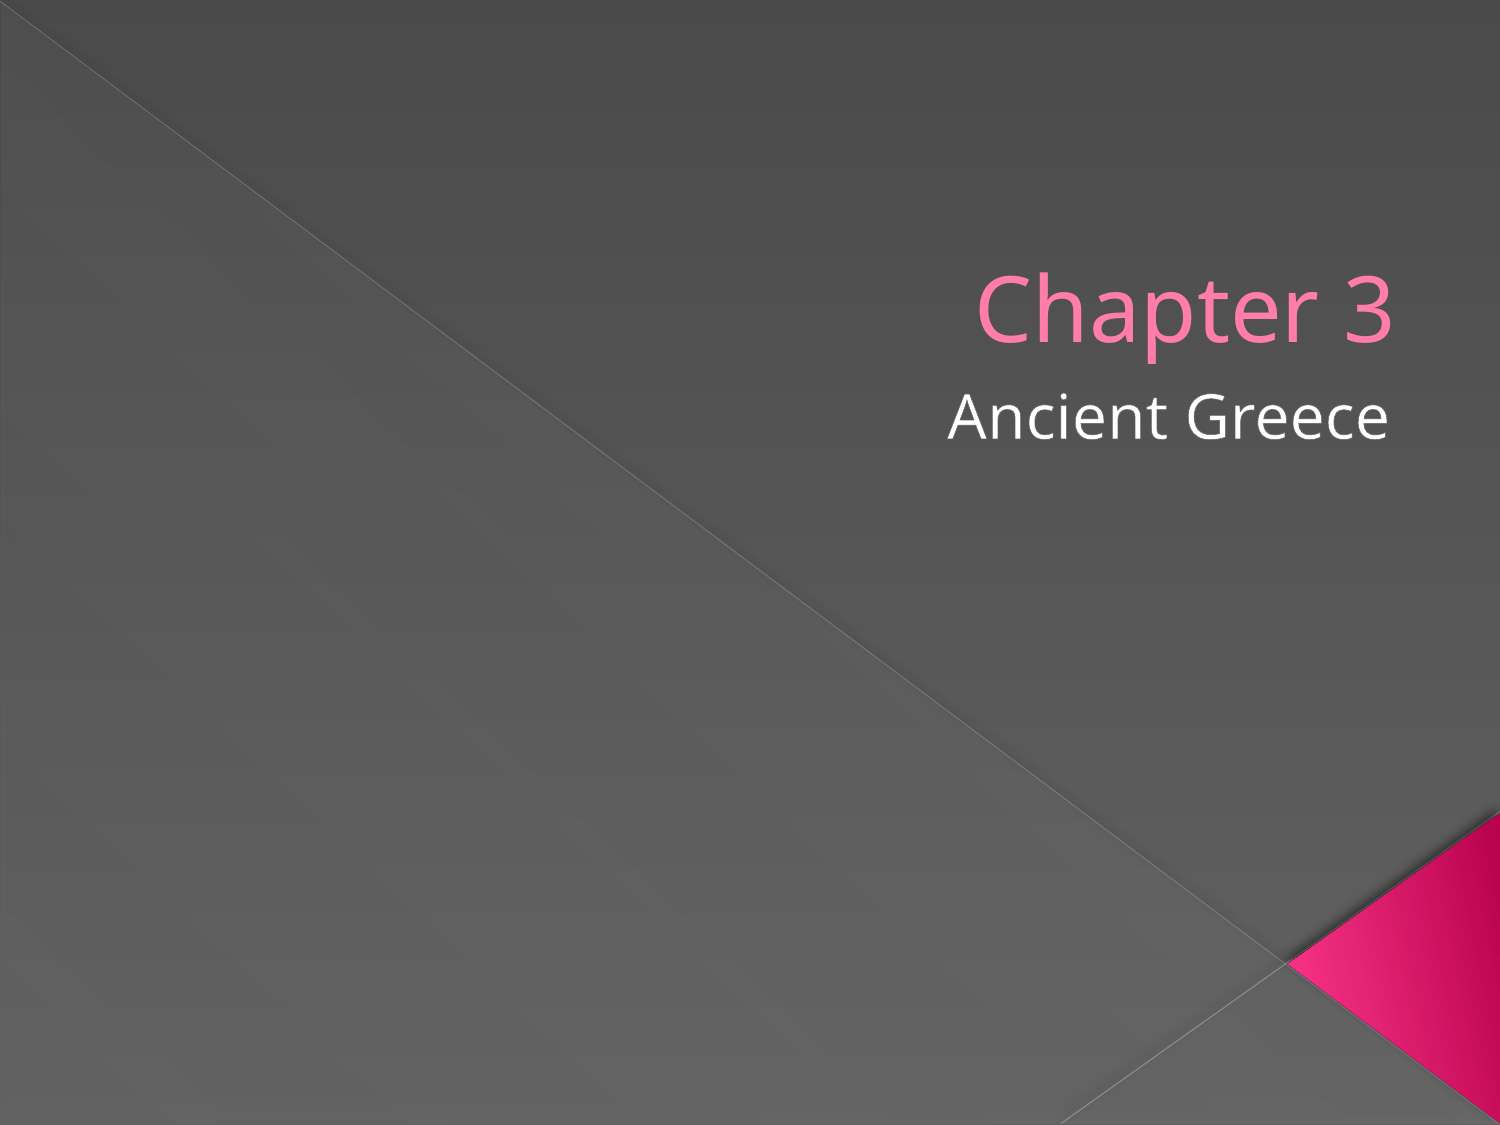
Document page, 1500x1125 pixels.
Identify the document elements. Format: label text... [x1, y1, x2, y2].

title Chapter 3 [88, 127, 1412, 369]
subtitle Ancient Greece [88, 369, 1412, 657]
